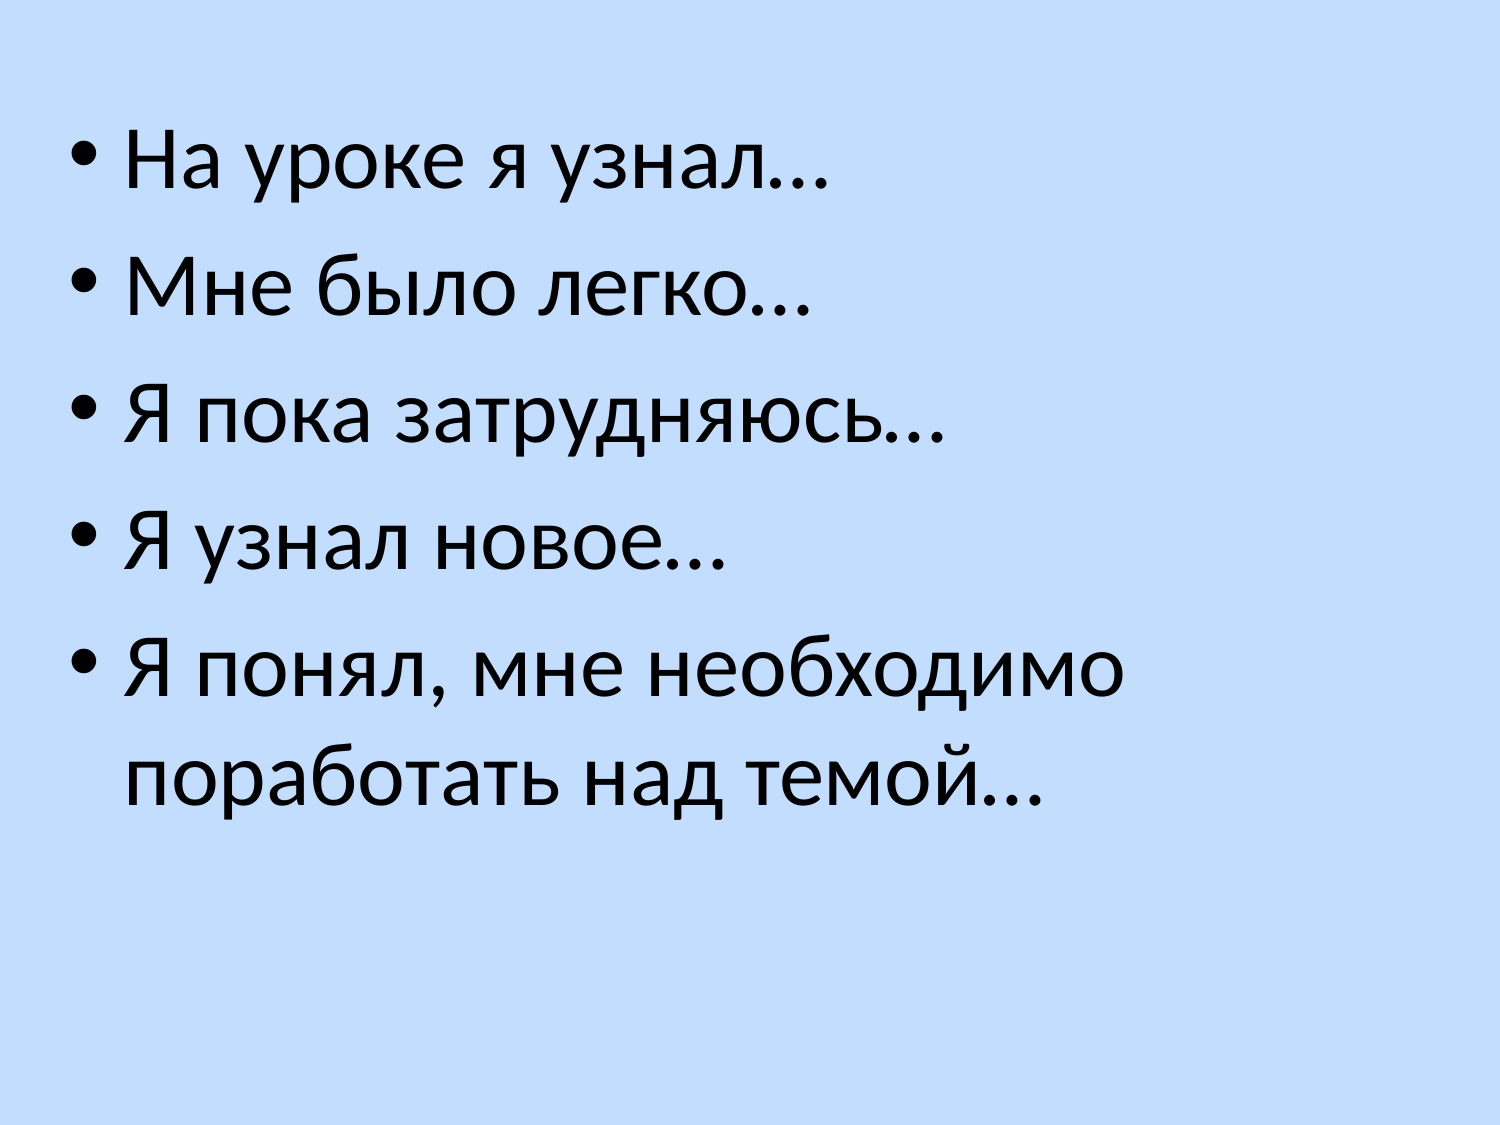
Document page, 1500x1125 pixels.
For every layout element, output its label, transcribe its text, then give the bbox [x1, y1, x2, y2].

list На уроке я узнал… Мне было легко… Я пока затрудняюсь… Я узнал новое… Я понял, мне необходимо поработать над темой… [53, 90, 1404, 833]
